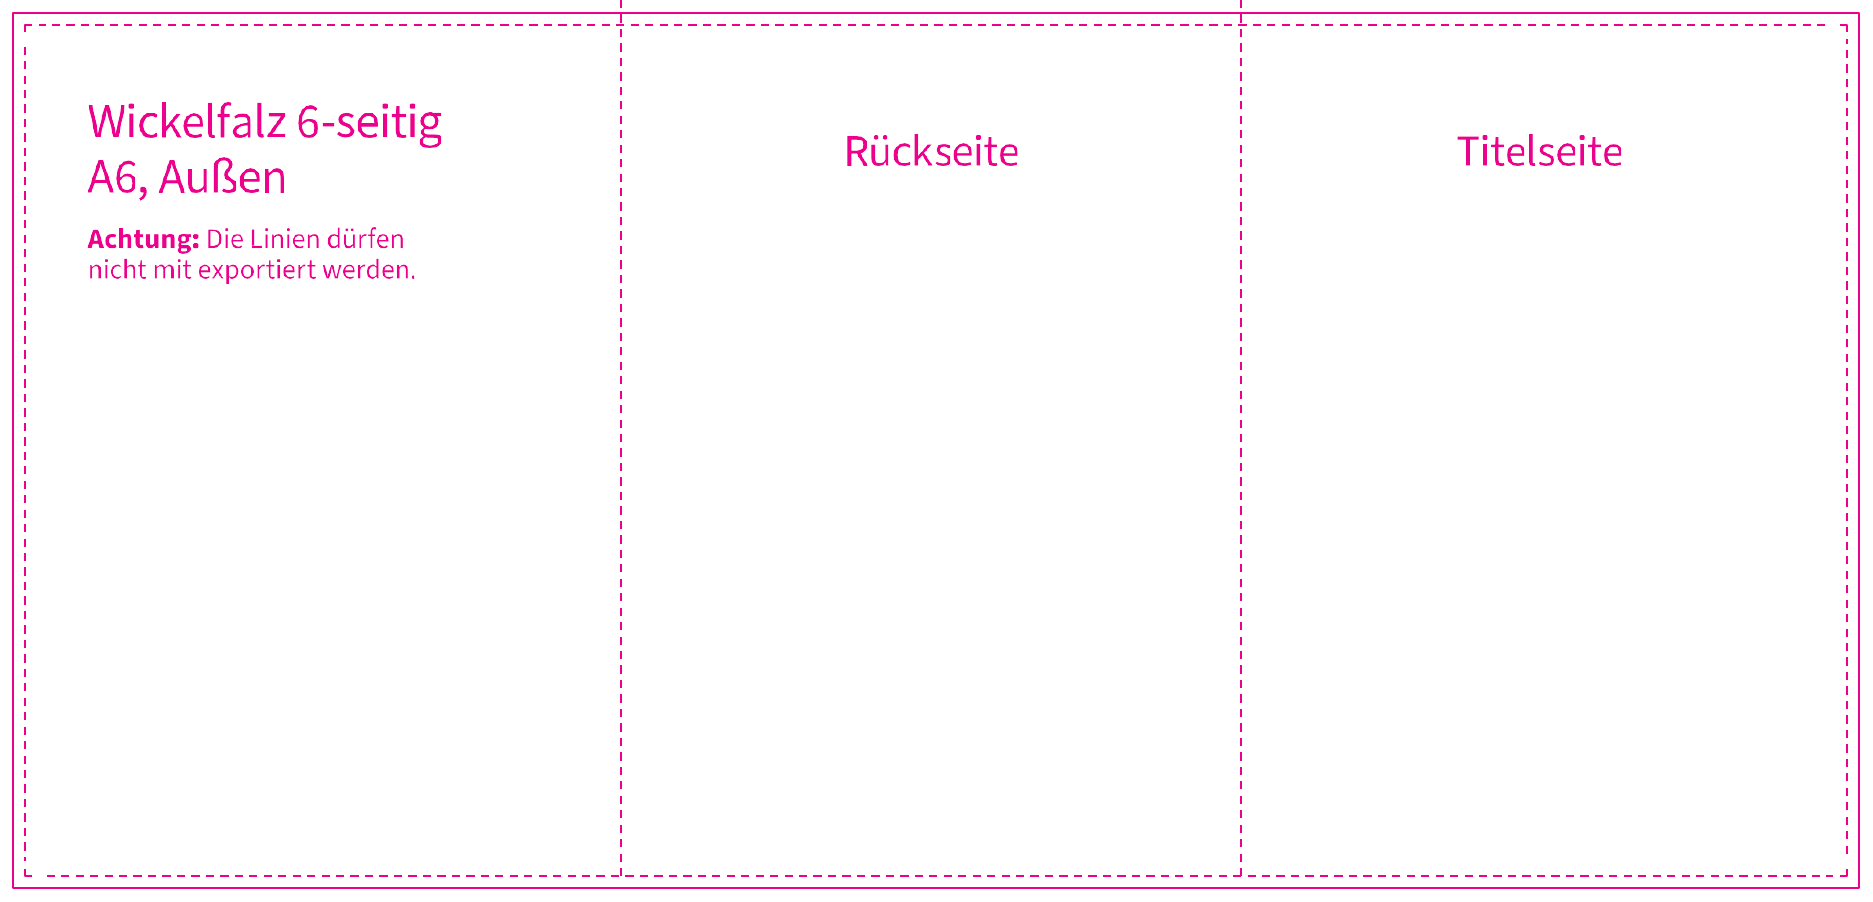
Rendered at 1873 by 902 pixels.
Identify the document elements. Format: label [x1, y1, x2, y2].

text_box [1840, 24, 1848, 33]
text_box [847, 133, 1018, 167]
text_box [88, 101, 286, 138]
text_box [297, 103, 442, 148]
text_box [1457, 133, 1622, 167]
text_box [24, 868, 33, 876]
text_box [87, 160, 147, 201]
text_box [1840, 868, 1848, 876]
text_box [24, 24, 33, 33]
text_box [158, 157, 285, 194]
text_box [87, 227, 415, 284]
